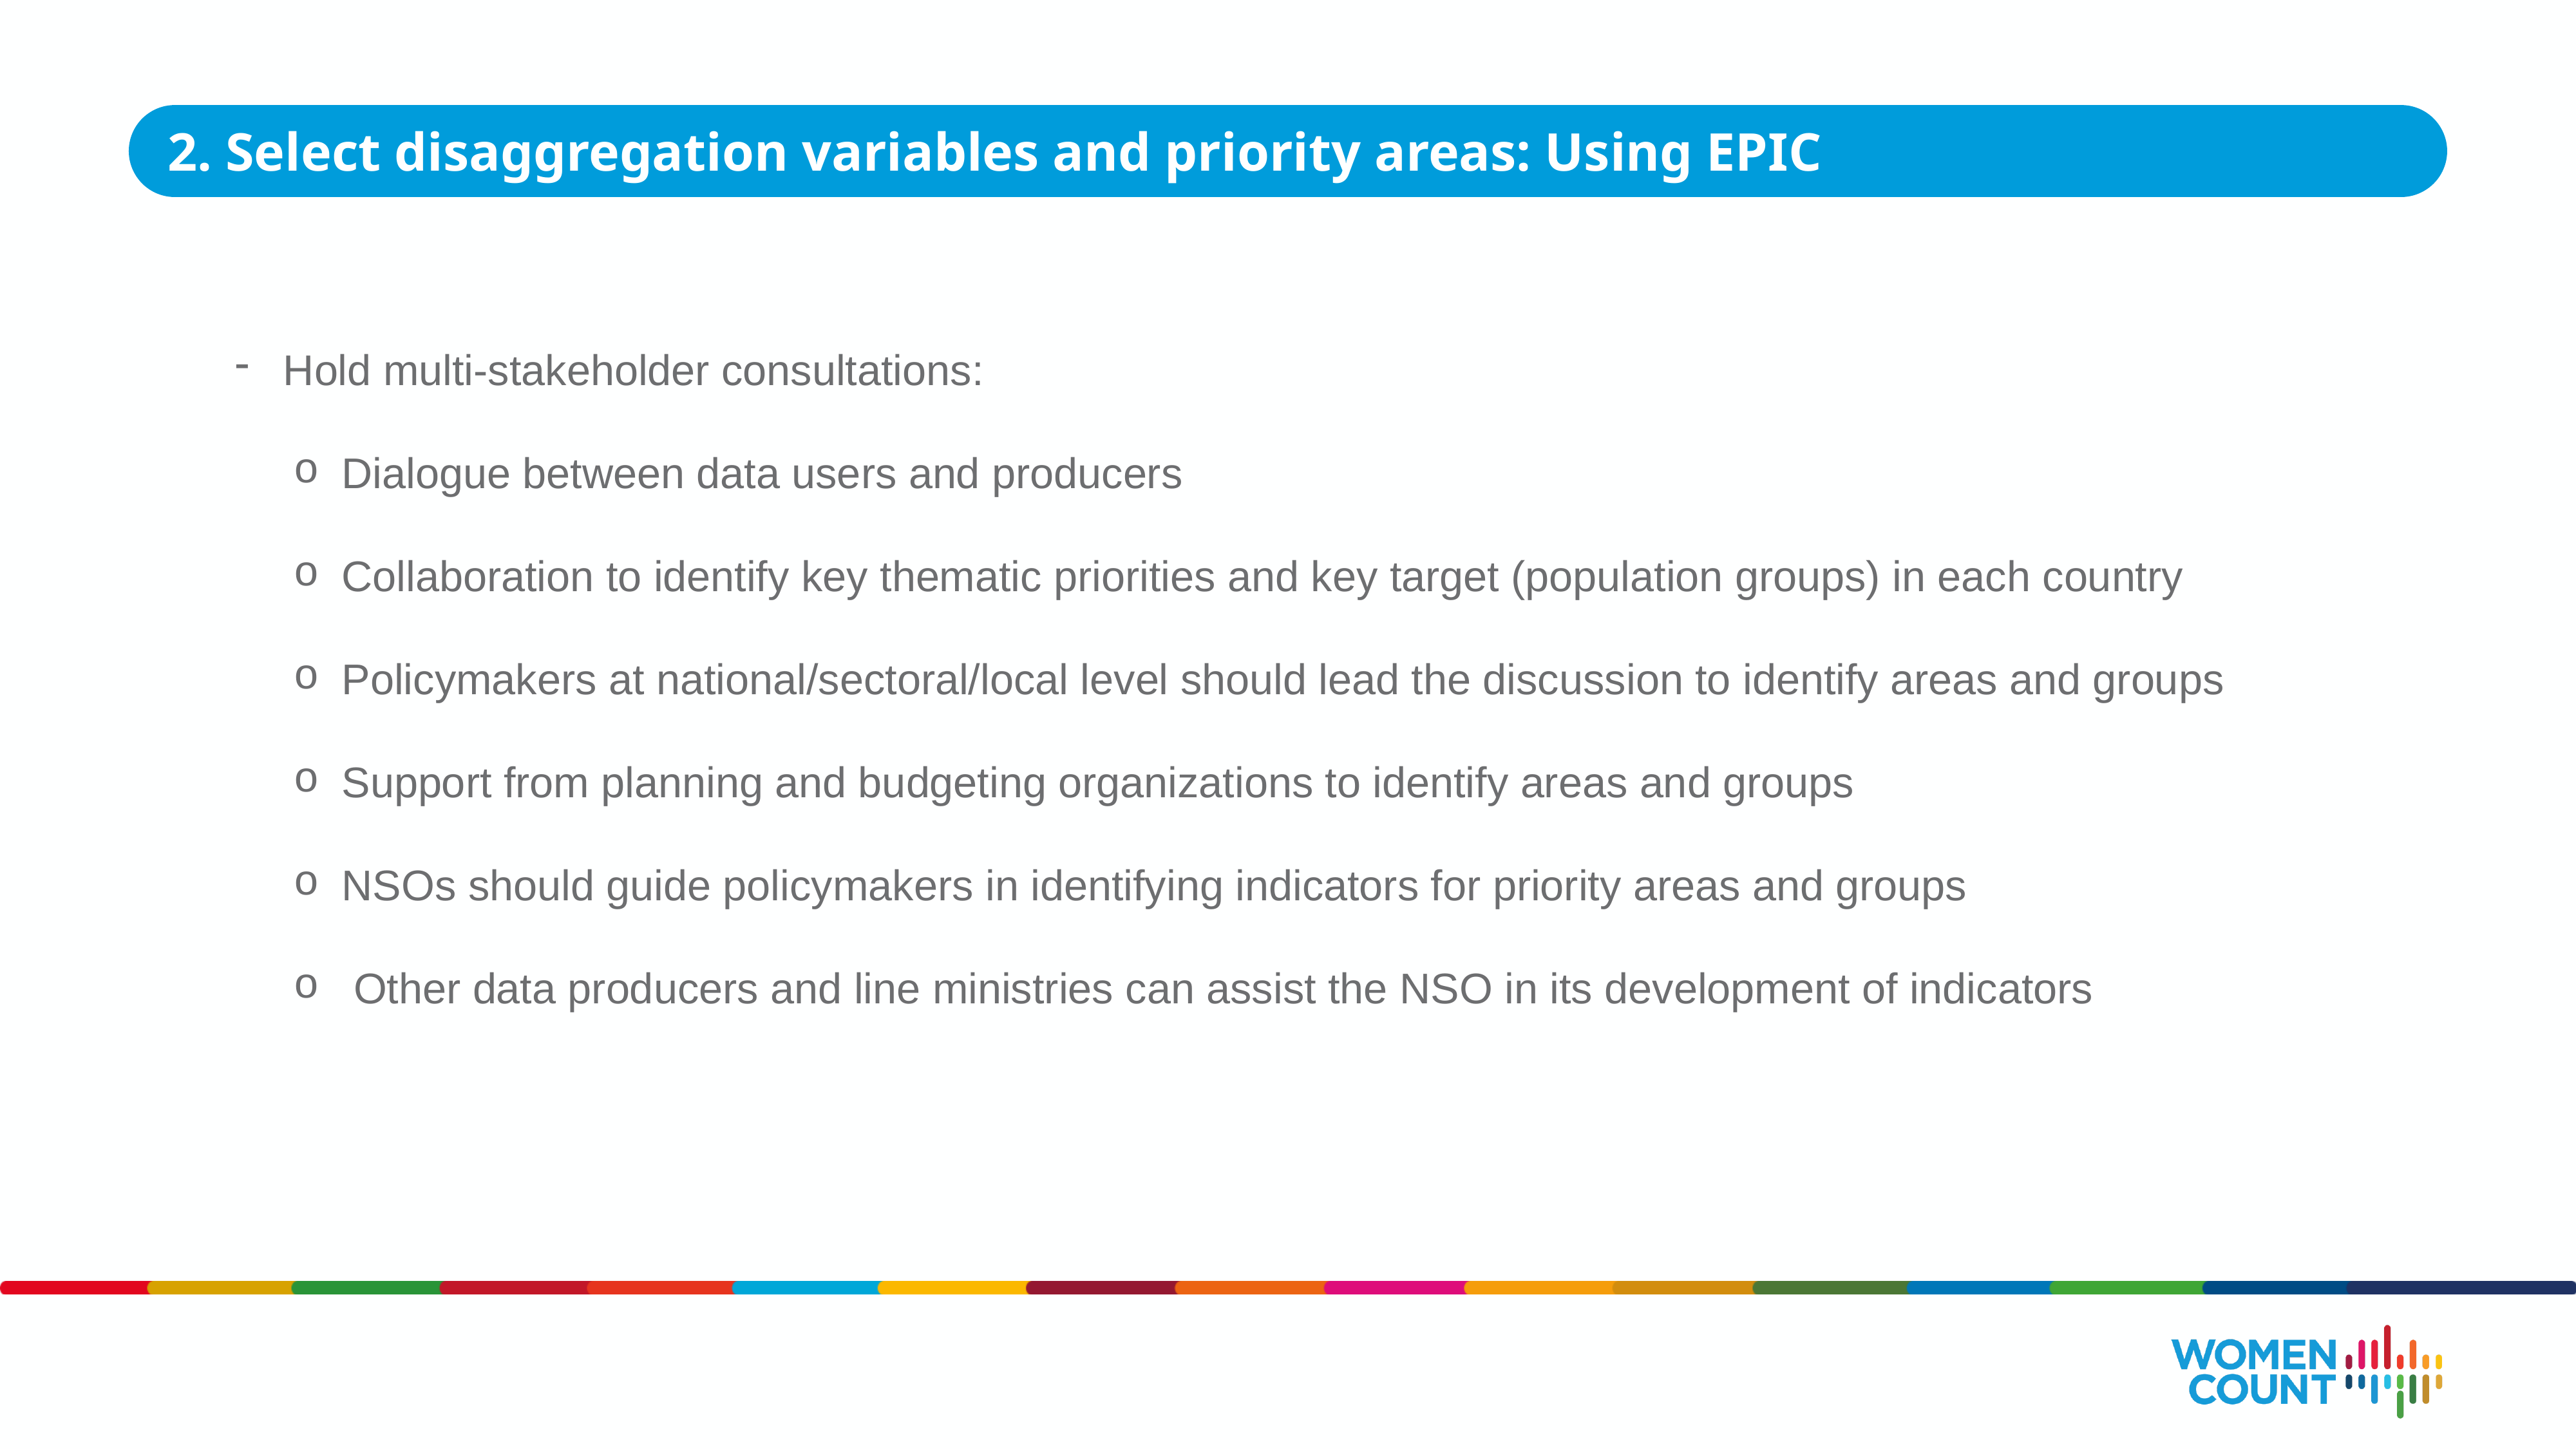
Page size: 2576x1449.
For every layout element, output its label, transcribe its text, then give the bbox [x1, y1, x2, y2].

text_box Hold multi-stakeholder consultations: Dialogue between data users and producers Collaboration to identify key thematic priorities and key target (population groups) in each country Policymakers at national/sectoral/local level should lead the discussion to identify areas and groups Support from planning and budgeting organizations to identify areas and groups NSOs should guide policymakers in identifying indicators for priority areas and groups Other data producers and line ministries can assist the NSO in its development of indicators [225, 337, 2262, 1069]
list 2. Select disaggregation variables and priority areas: Using EPIC [167, 119, 2411, 182]
